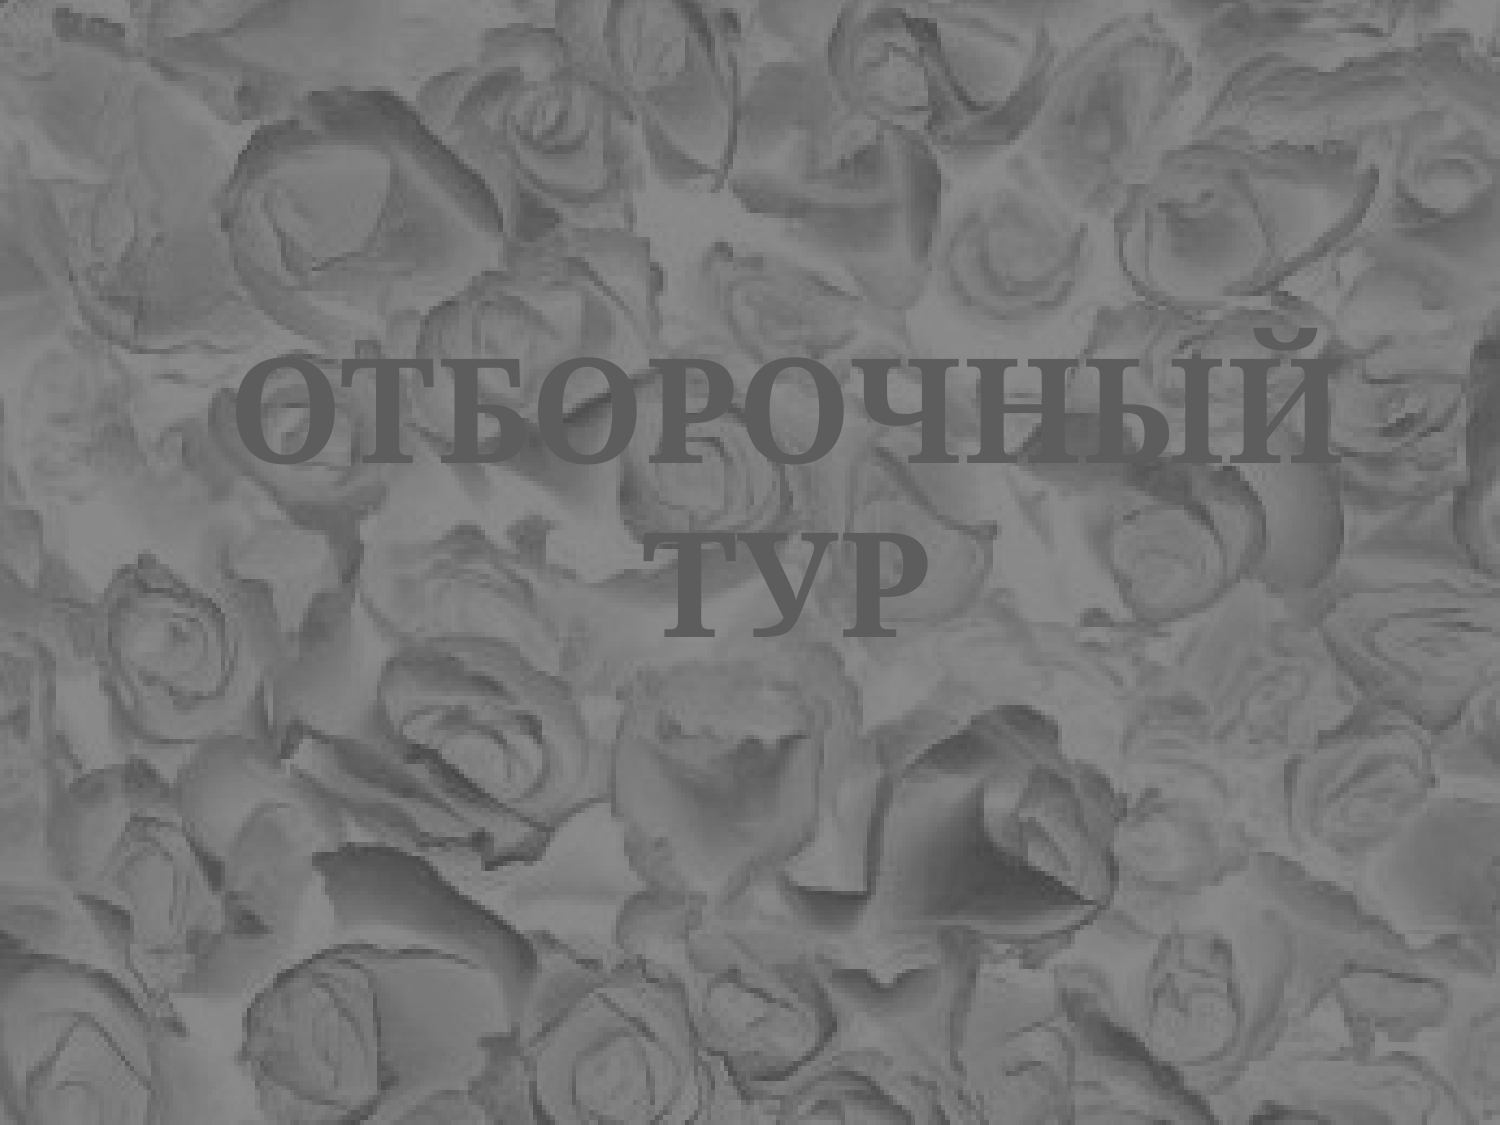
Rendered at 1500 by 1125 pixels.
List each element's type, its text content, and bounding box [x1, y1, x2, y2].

title ОТБОРОЧНЫЙ ТУР [137, 346, 1438, 638]
